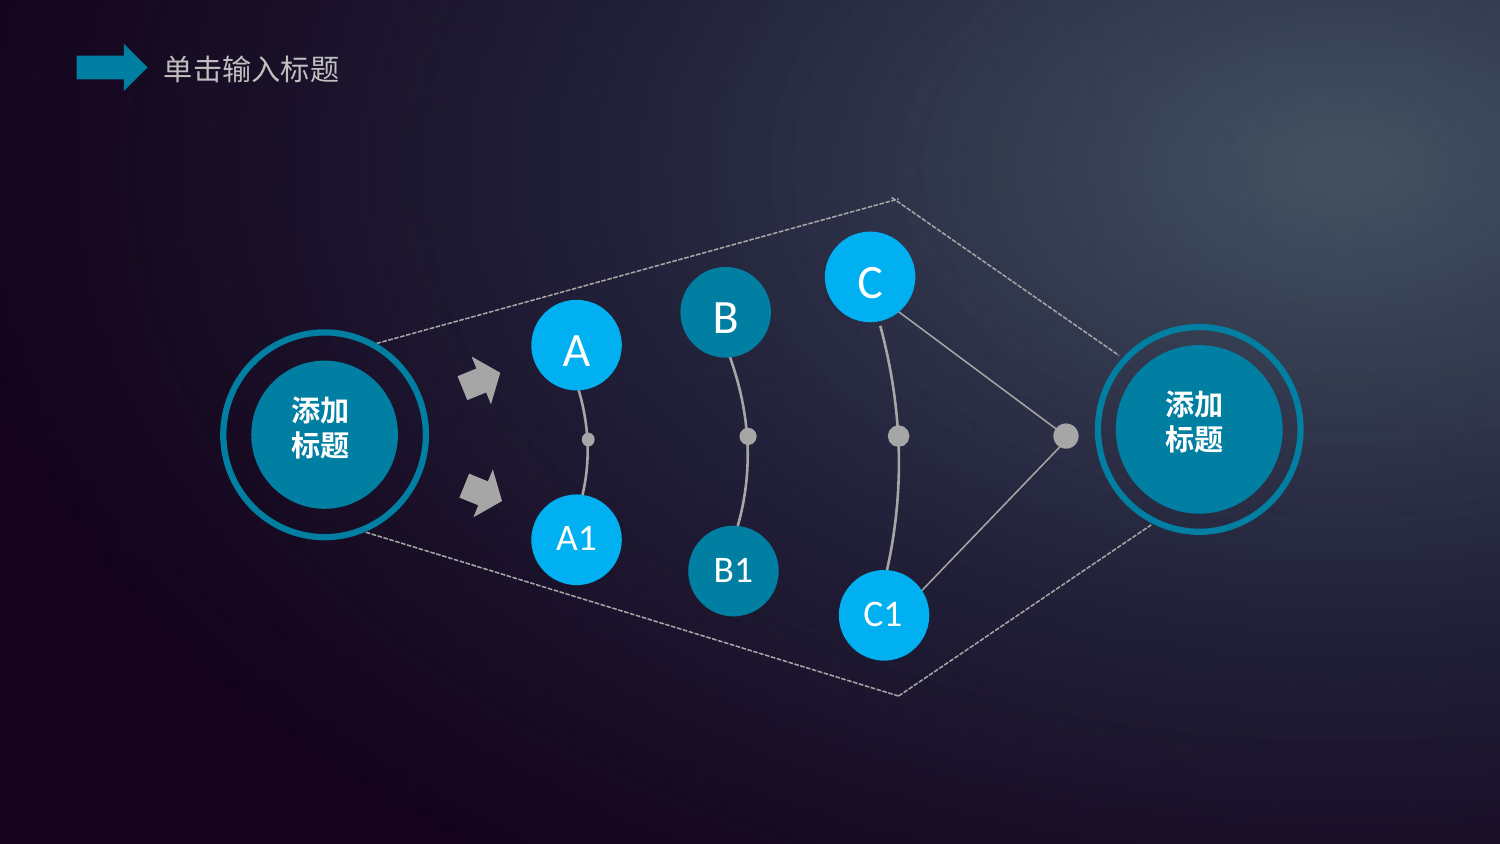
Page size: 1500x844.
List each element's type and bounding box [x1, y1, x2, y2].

text_box [359, 197, 1152, 697]
picture [0, 0, 1500, 844]
text_box [1157, 326, 1319, 532]
text_box [223, 332, 444, 538]
